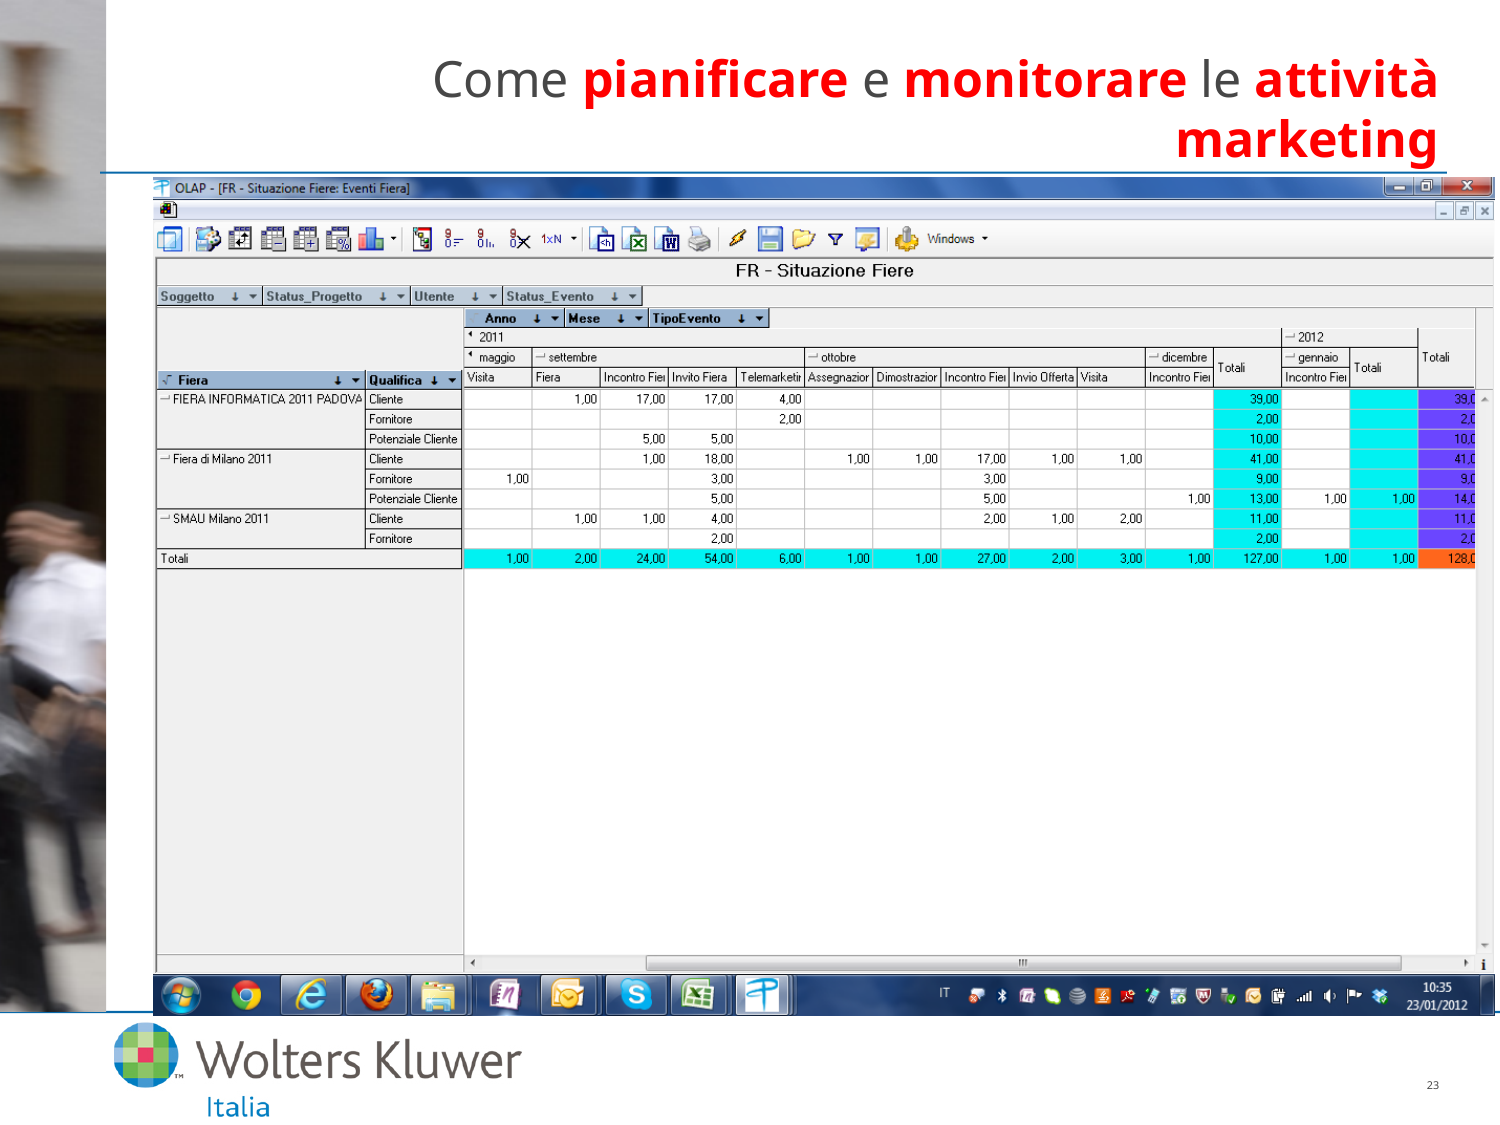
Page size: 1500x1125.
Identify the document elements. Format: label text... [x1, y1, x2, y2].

picture [153, 176, 1495, 1016]
picture [0, 0, 107, 1012]
title Come pianificare e monitorare le attività marketing [149, 99, 1455, 176]
picture [108, 1018, 528, 1122]
slide_number 23 [1374, 1059, 1455, 1098]
